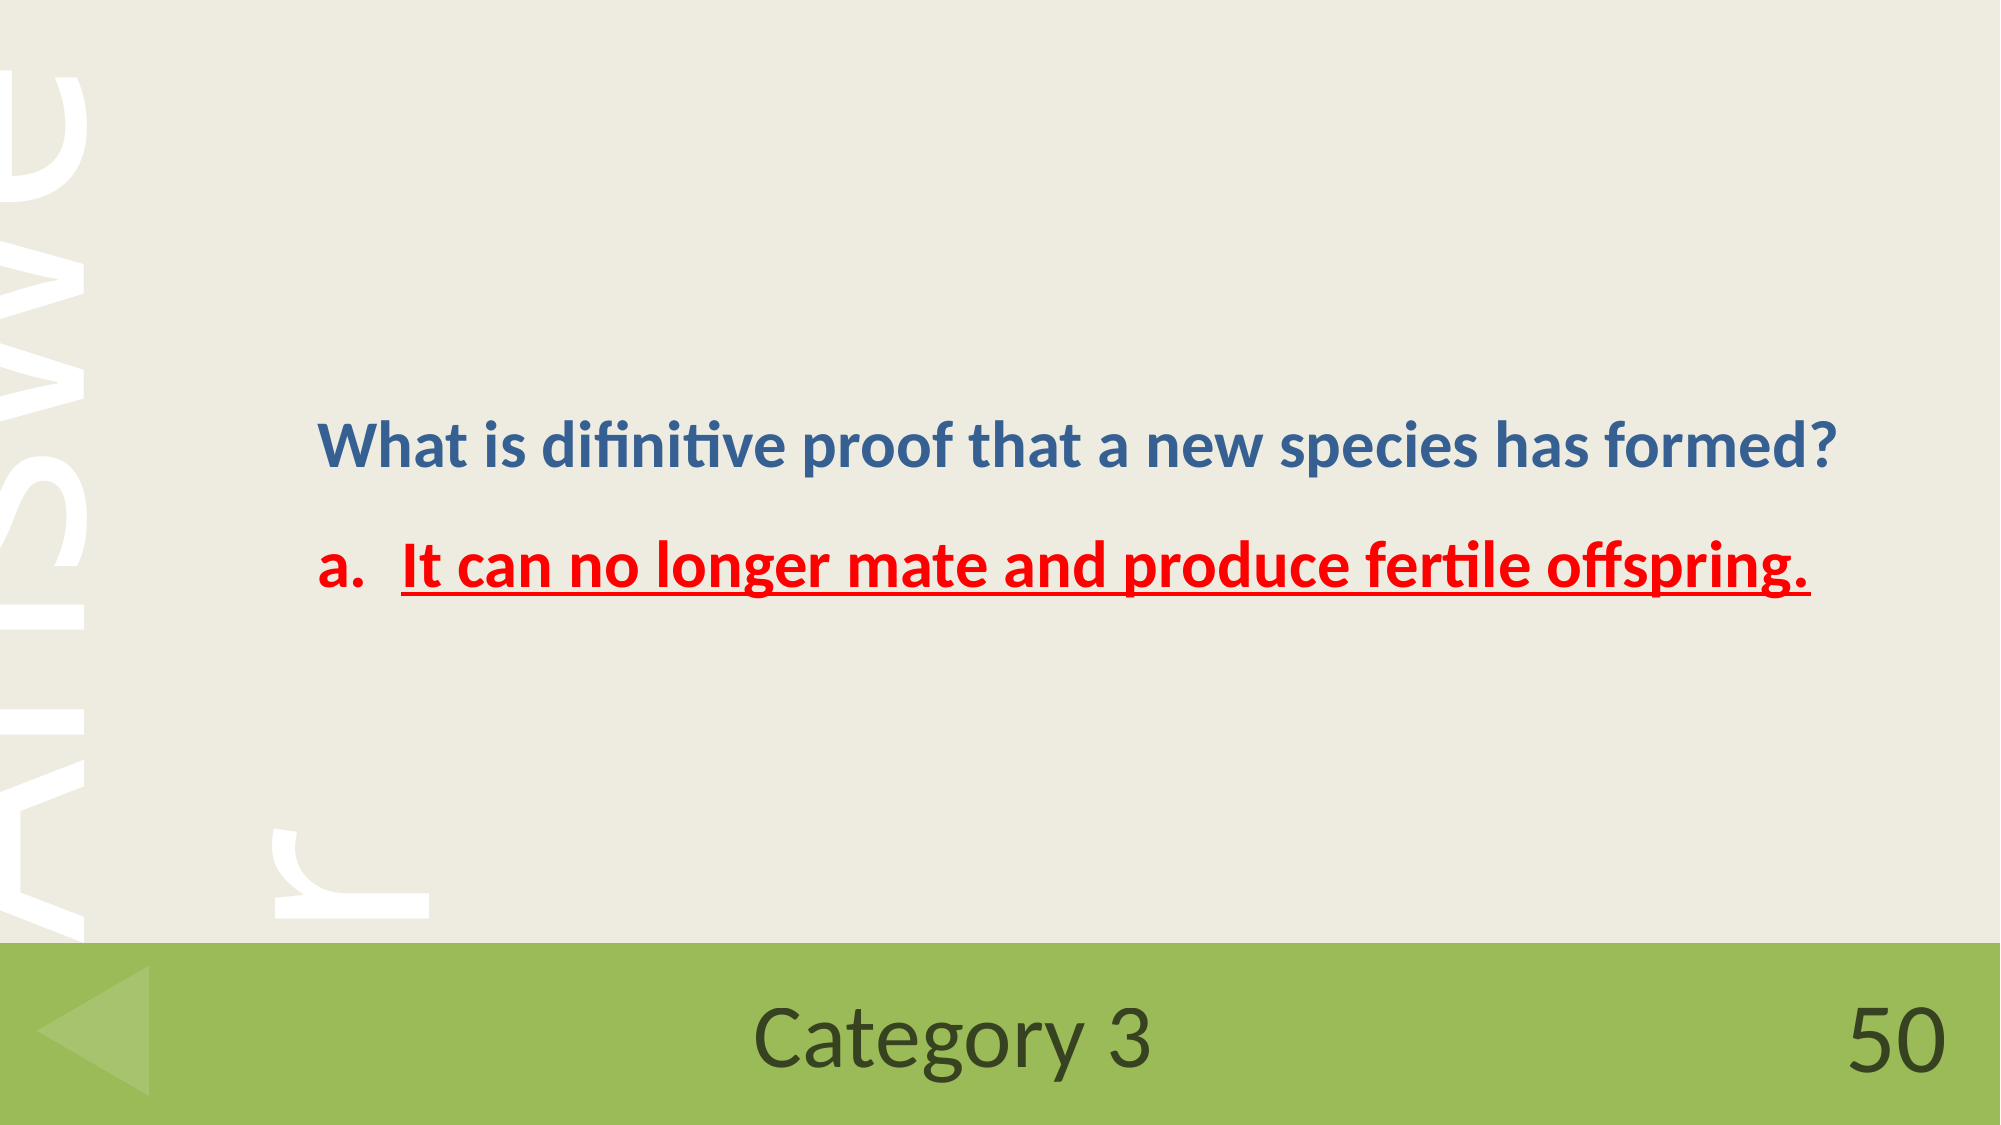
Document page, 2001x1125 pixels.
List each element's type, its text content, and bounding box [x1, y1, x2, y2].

title Category 3 [53, 937, 1854, 1125]
list What is difinitive proof that a new species has formed? It can no longer mate and produce fertile offspring. [302, 119, 1881, 843]
list 50 [1854, 967, 1963, 1097]
